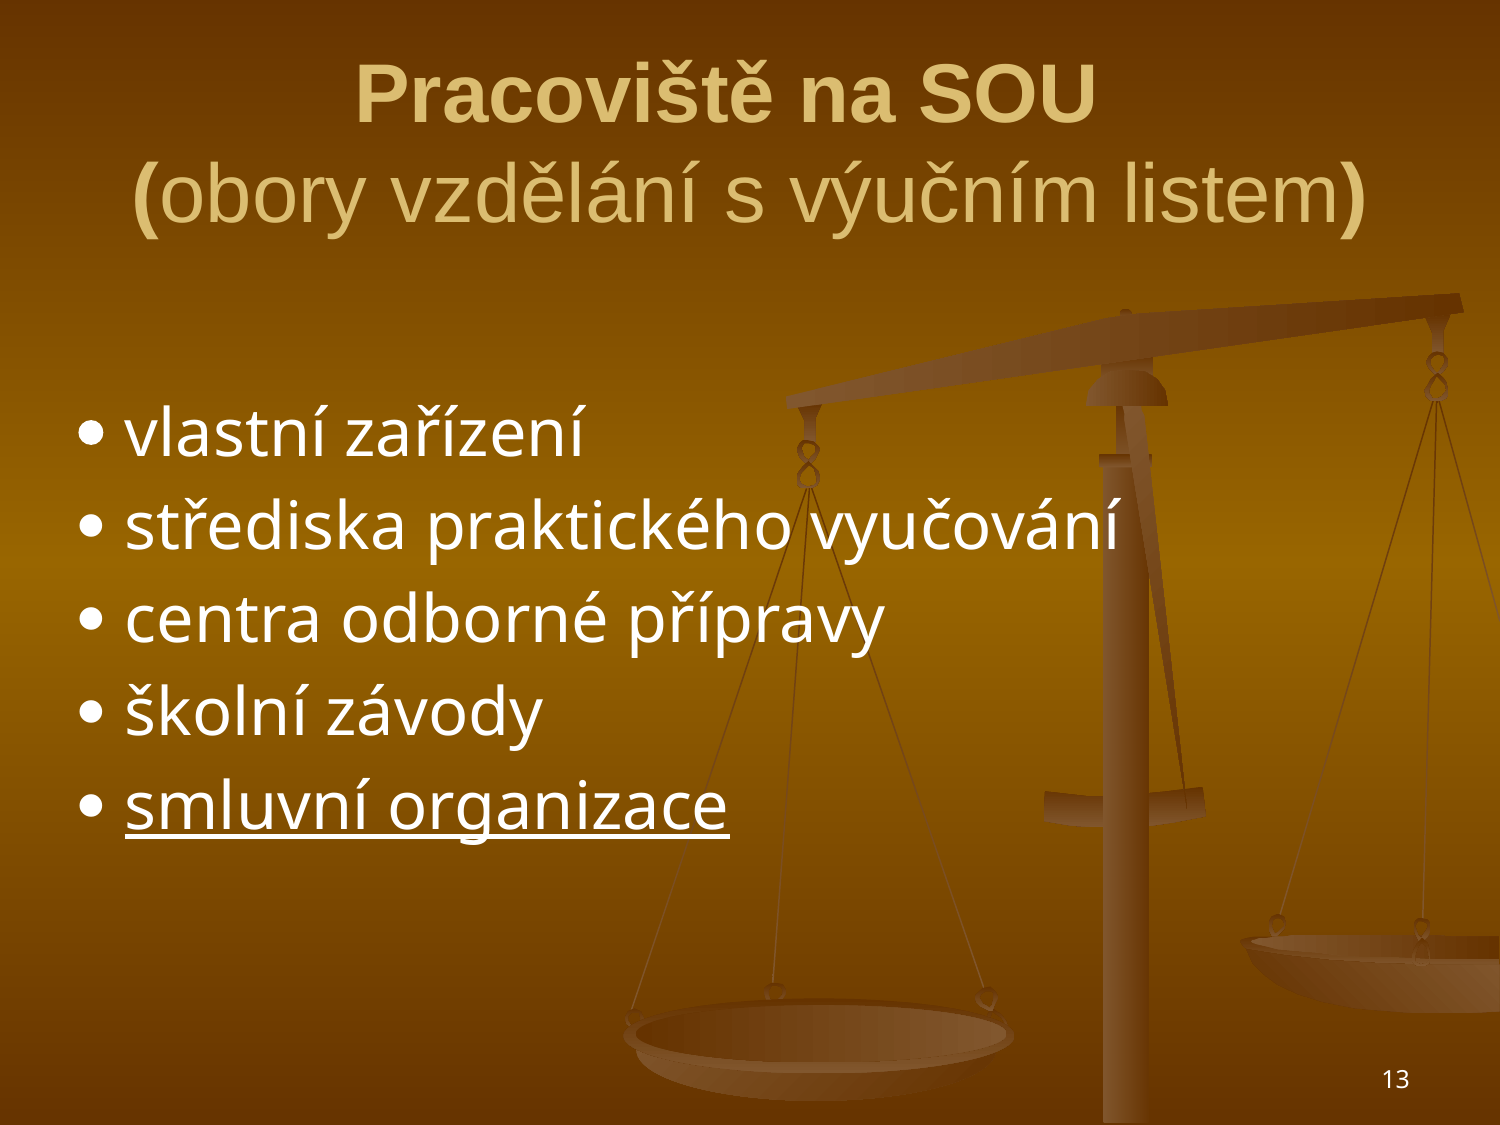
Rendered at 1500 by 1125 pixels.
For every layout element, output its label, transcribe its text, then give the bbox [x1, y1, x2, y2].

list  vlastní zařízení  střediska praktického vyučování  centra odborné přípravy  školní závody  smluvní organizace [64, 381, 1416, 1125]
title Pracoviště na SOU (obory vzdělání s výučním listem) [74, 45, 1426, 234]
slide_number 13 [1074, 1029, 1426, 1106]
